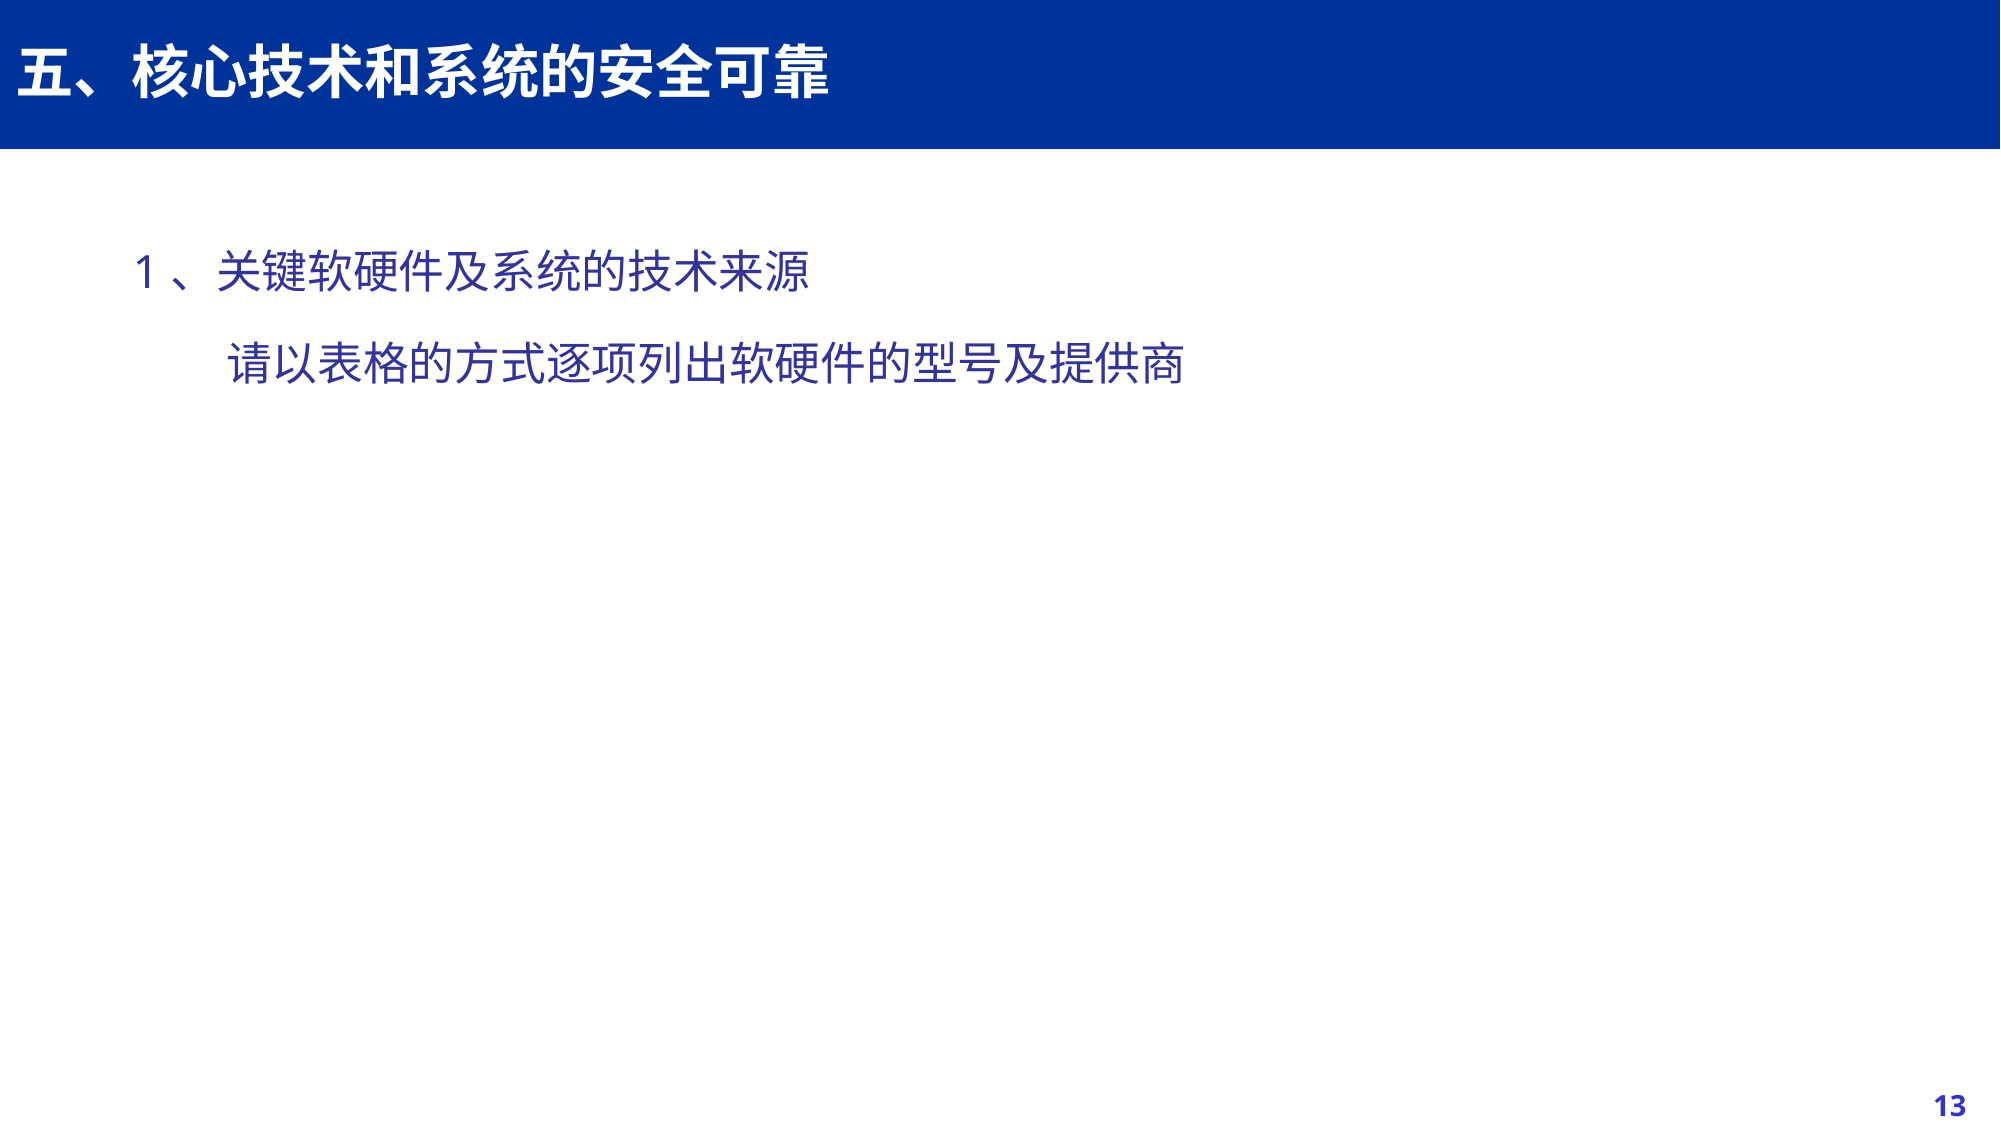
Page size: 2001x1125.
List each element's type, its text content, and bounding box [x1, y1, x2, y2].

text_box 1、关键软硬件及系统的技术来源 请以表格的方式逐项列出软硬件的型号及提供商 [43, 208, 1851, 397]
title 五、核心技术和系统的安全可靠 [0, 0, 2000, 145]
